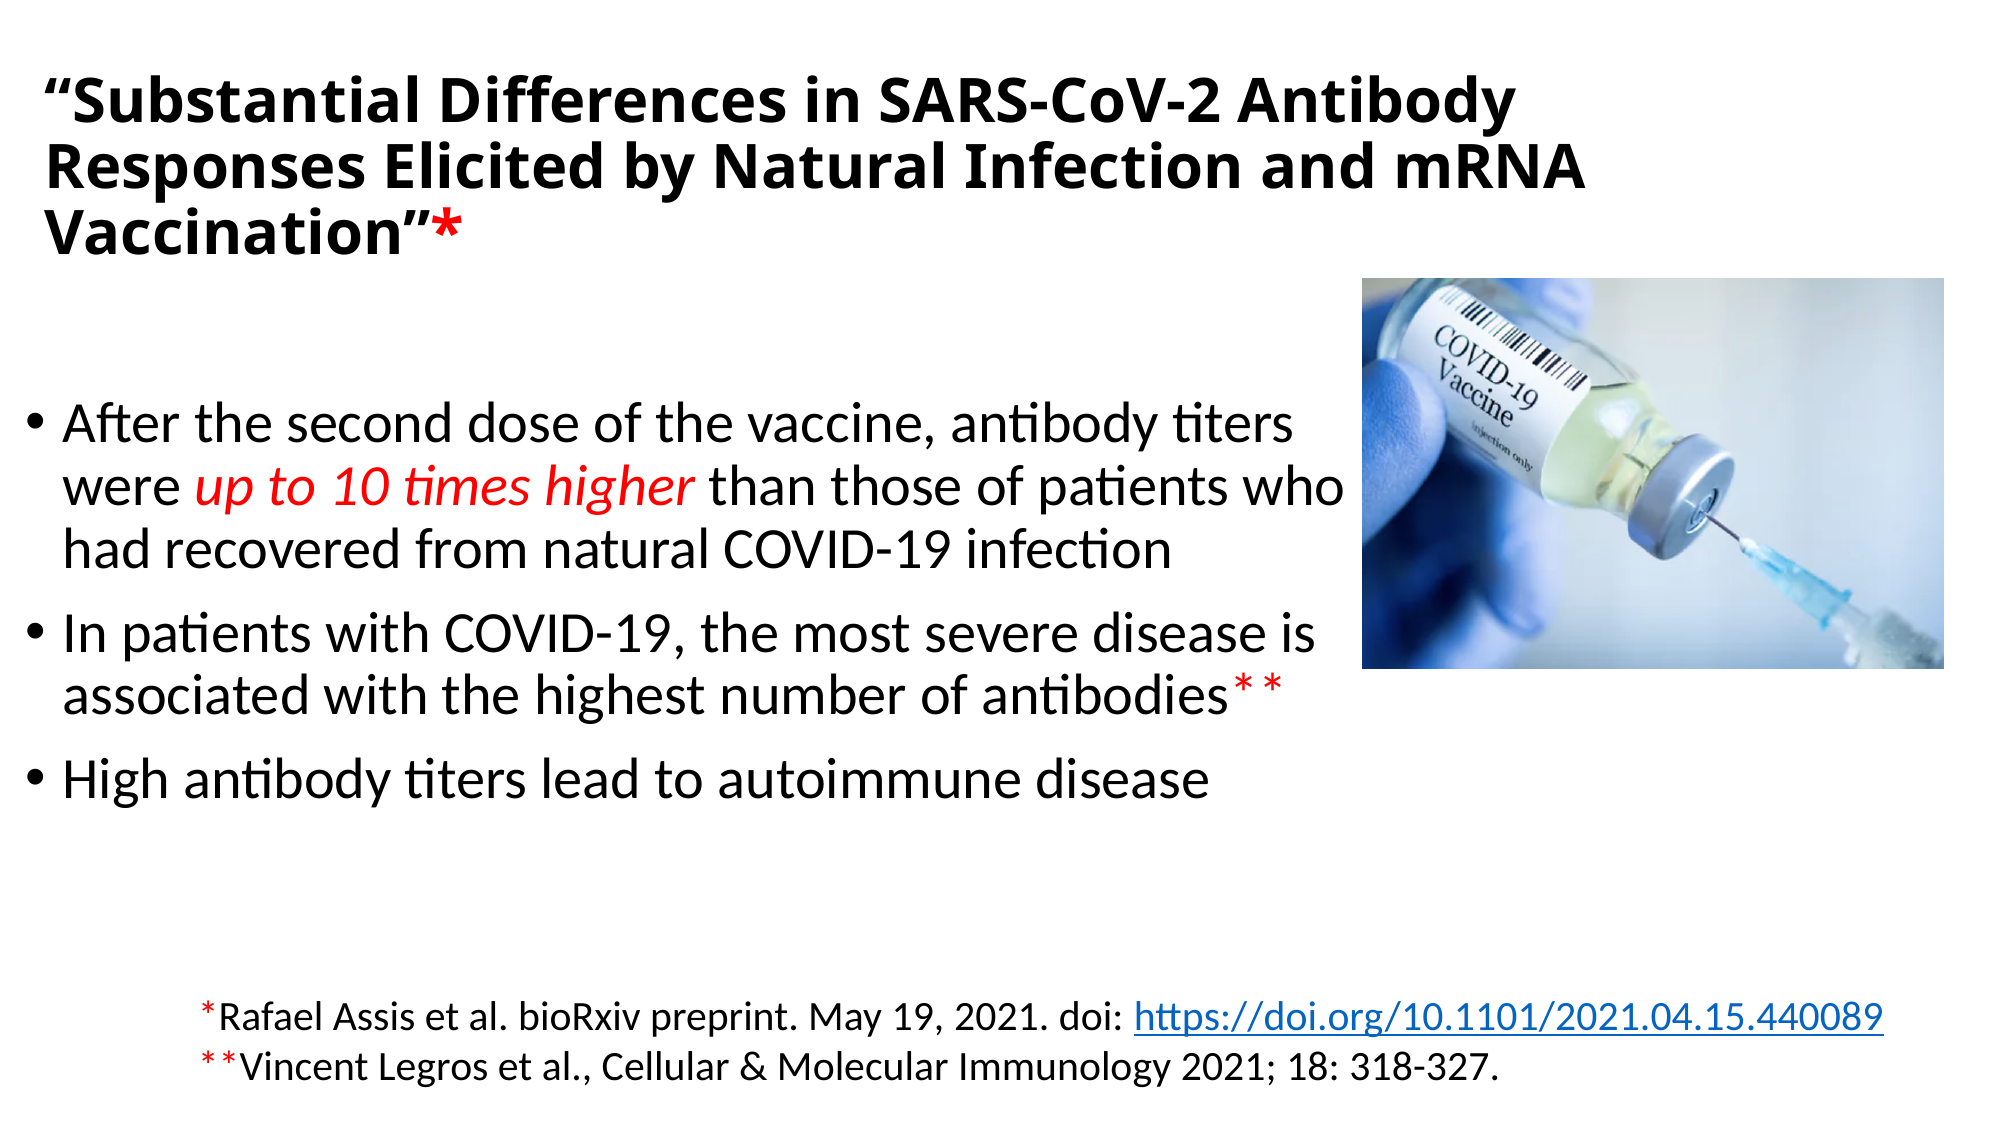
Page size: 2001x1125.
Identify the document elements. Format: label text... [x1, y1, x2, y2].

text_box *Rafael Assis et al. bioRxiv preprint. May 19, 2021. doi: https://doi.org/10.1101/2021.04.15.440089 **Vincent Legros et al., Cellular & Molecular Immunology 2021; 18: 318-327. [183, 981, 1900, 1125]
picture [1362, 278, 1944, 669]
title “Substantial Differences in SARS-CoV-2 Antibody Responses Elicited by Natural Infection and mRNA Vaccination”* [29, 59, 1640, 352]
list After the second dose of the vaccine, antibody titers were up to 10 times higher than those of patients who had recovered from natural COVID-19 infection In patients with COVID-19, the most severe disease is associated with the highest number of antibodies** High antibody titers lead to autoimmune disease [10, 385, 1363, 953]
